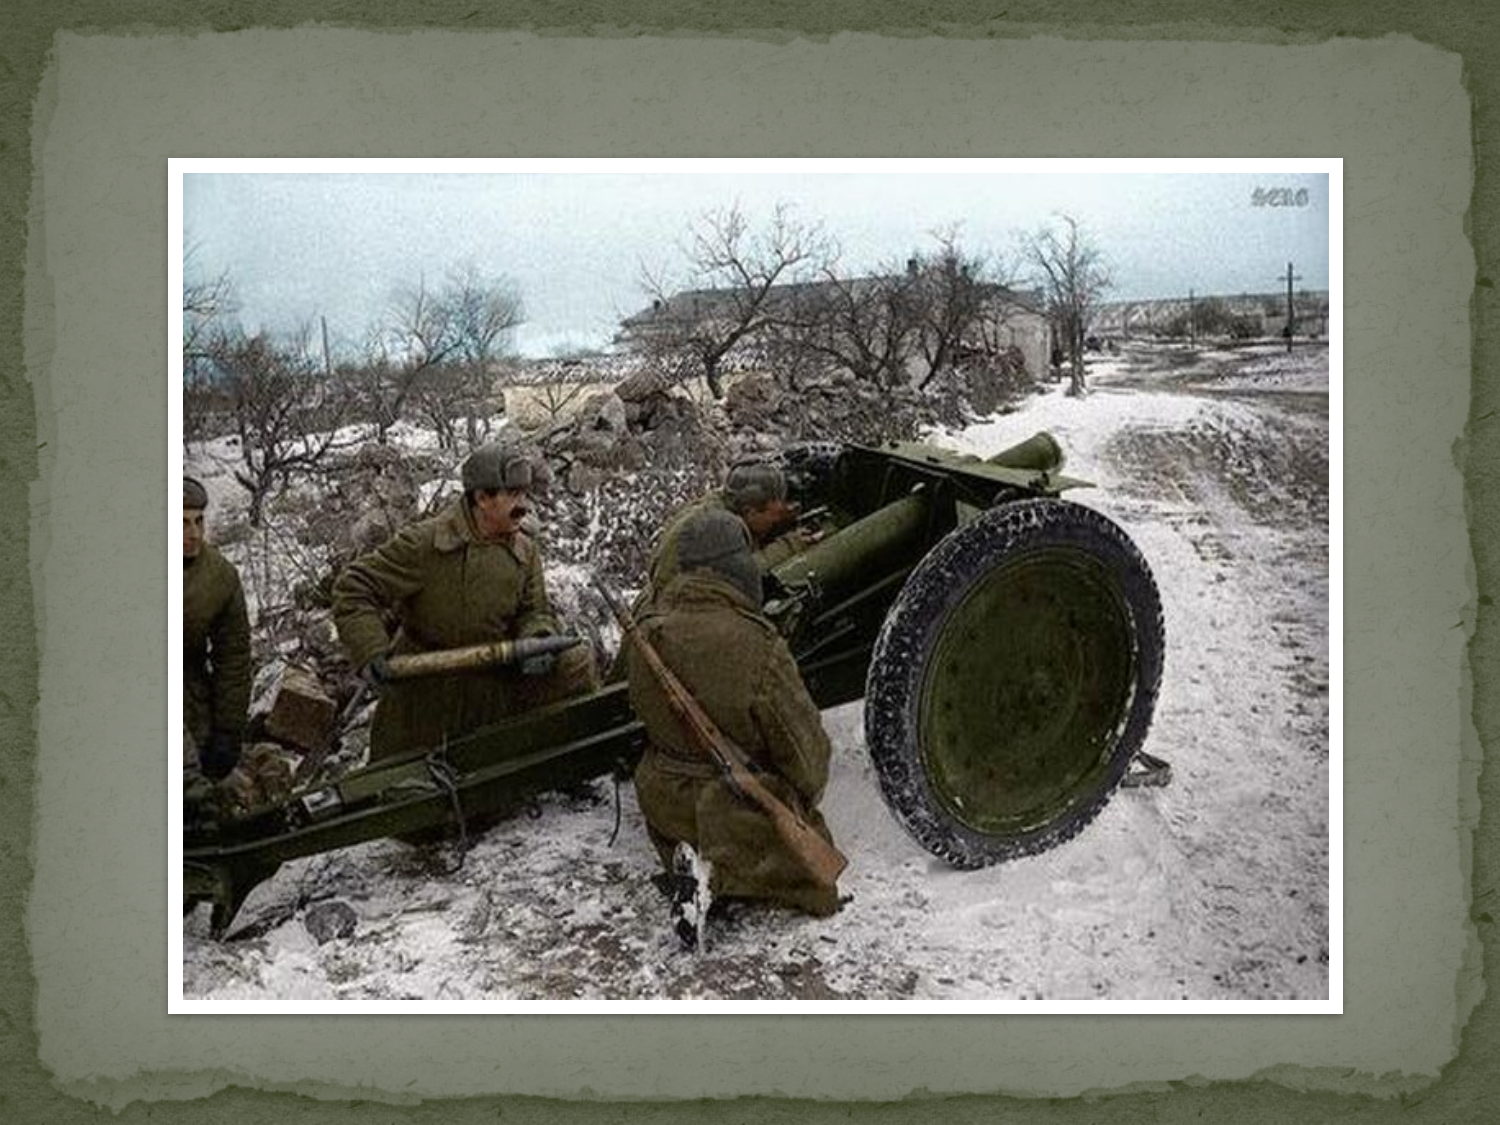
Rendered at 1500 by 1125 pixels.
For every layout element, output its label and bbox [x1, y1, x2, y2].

picture [183, 173, 1329, 1000]
